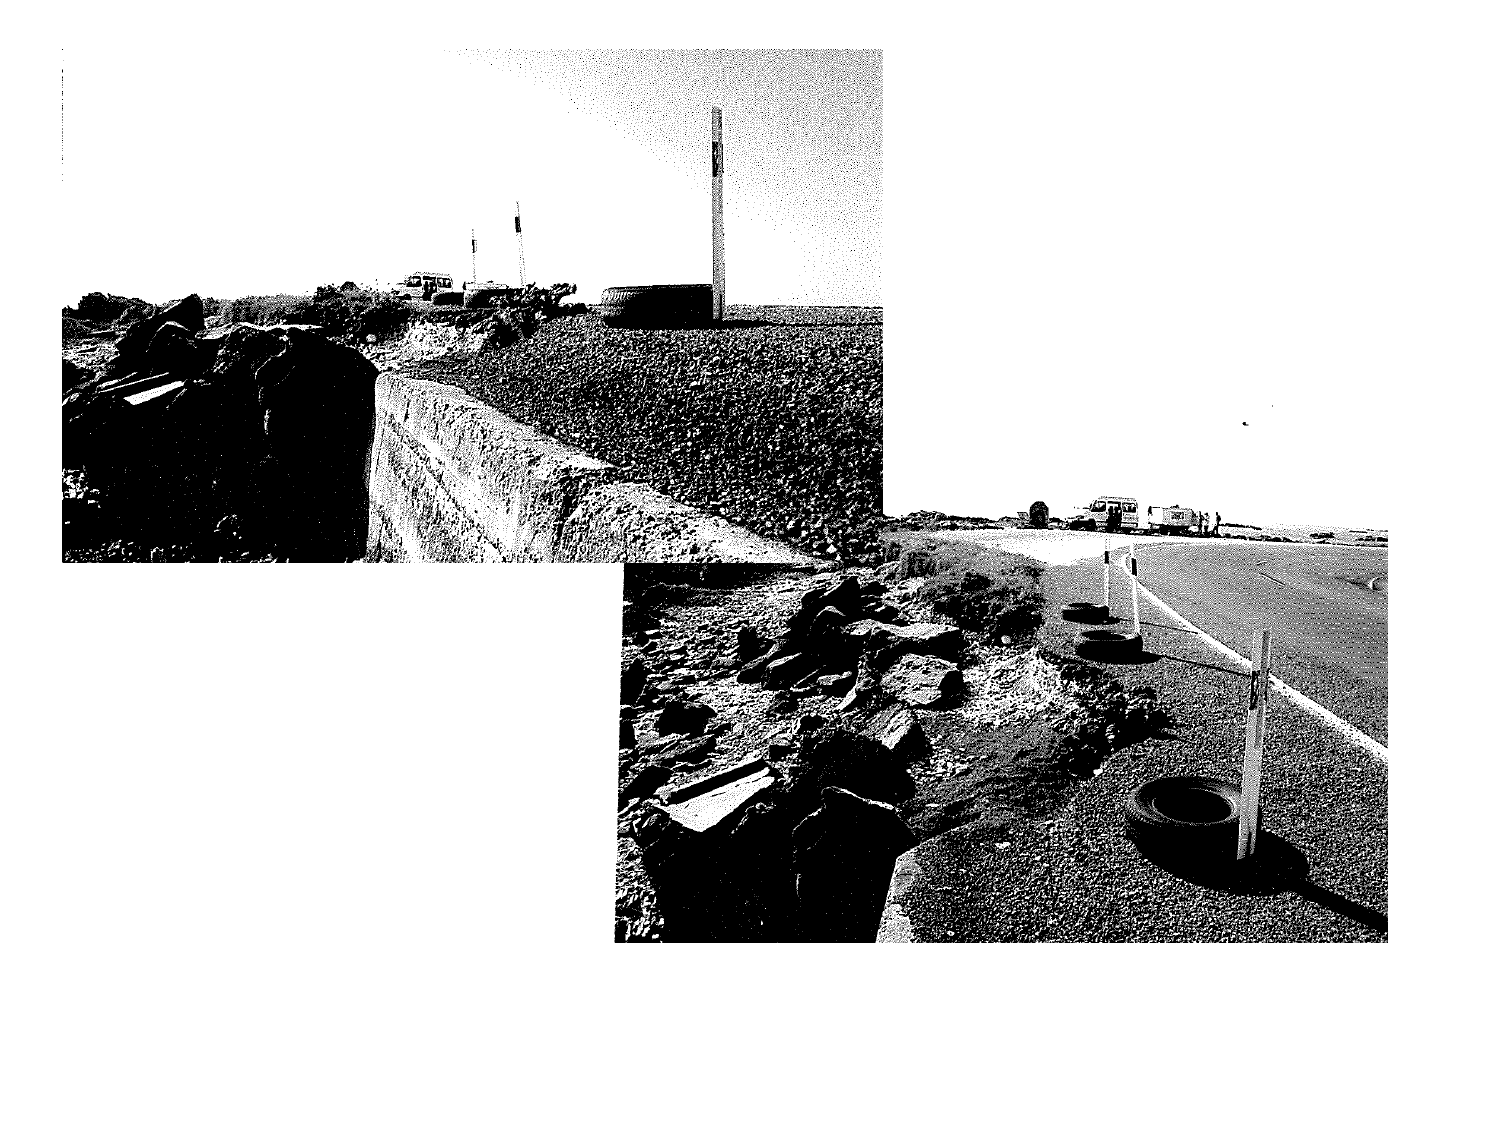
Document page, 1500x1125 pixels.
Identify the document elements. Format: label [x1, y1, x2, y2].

picture [62, 49, 1388, 943]
